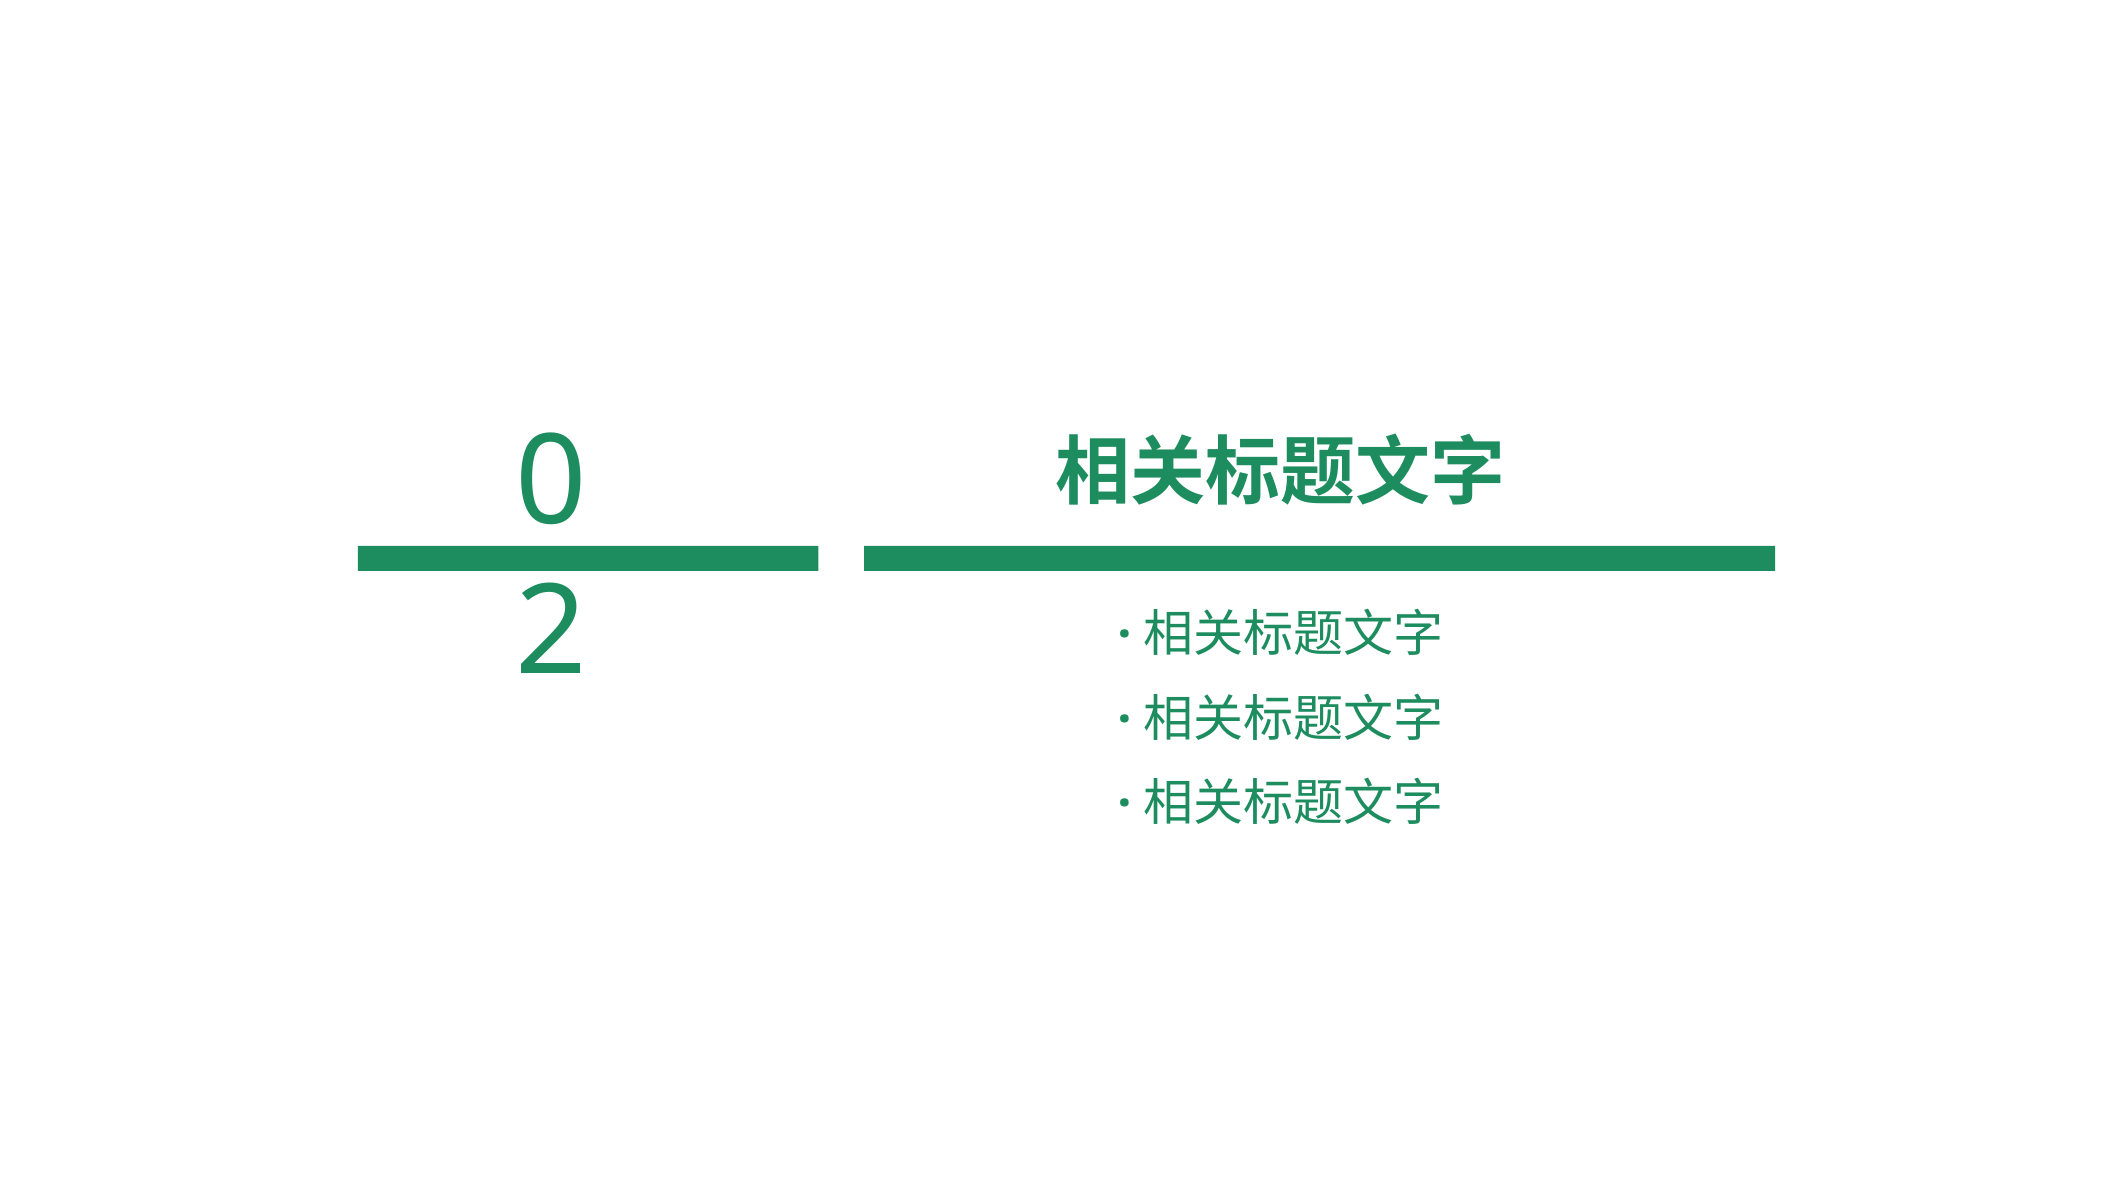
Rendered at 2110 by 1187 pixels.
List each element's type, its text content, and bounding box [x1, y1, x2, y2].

text_box ·相关标题文字 [1085, 762, 1476, 839]
text_box [662, 545, 819, 572]
text_box 02 [499, 390, 662, 707]
text_box ·相关标题文字 [1085, 593, 1476, 670]
text_box [357, 545, 499, 572]
text_box ·相关标题文字 [1085, 678, 1476, 754]
text_box [863, 545, 1776, 572]
text_box 相关标题文字 [1007, 416, 1554, 522]
